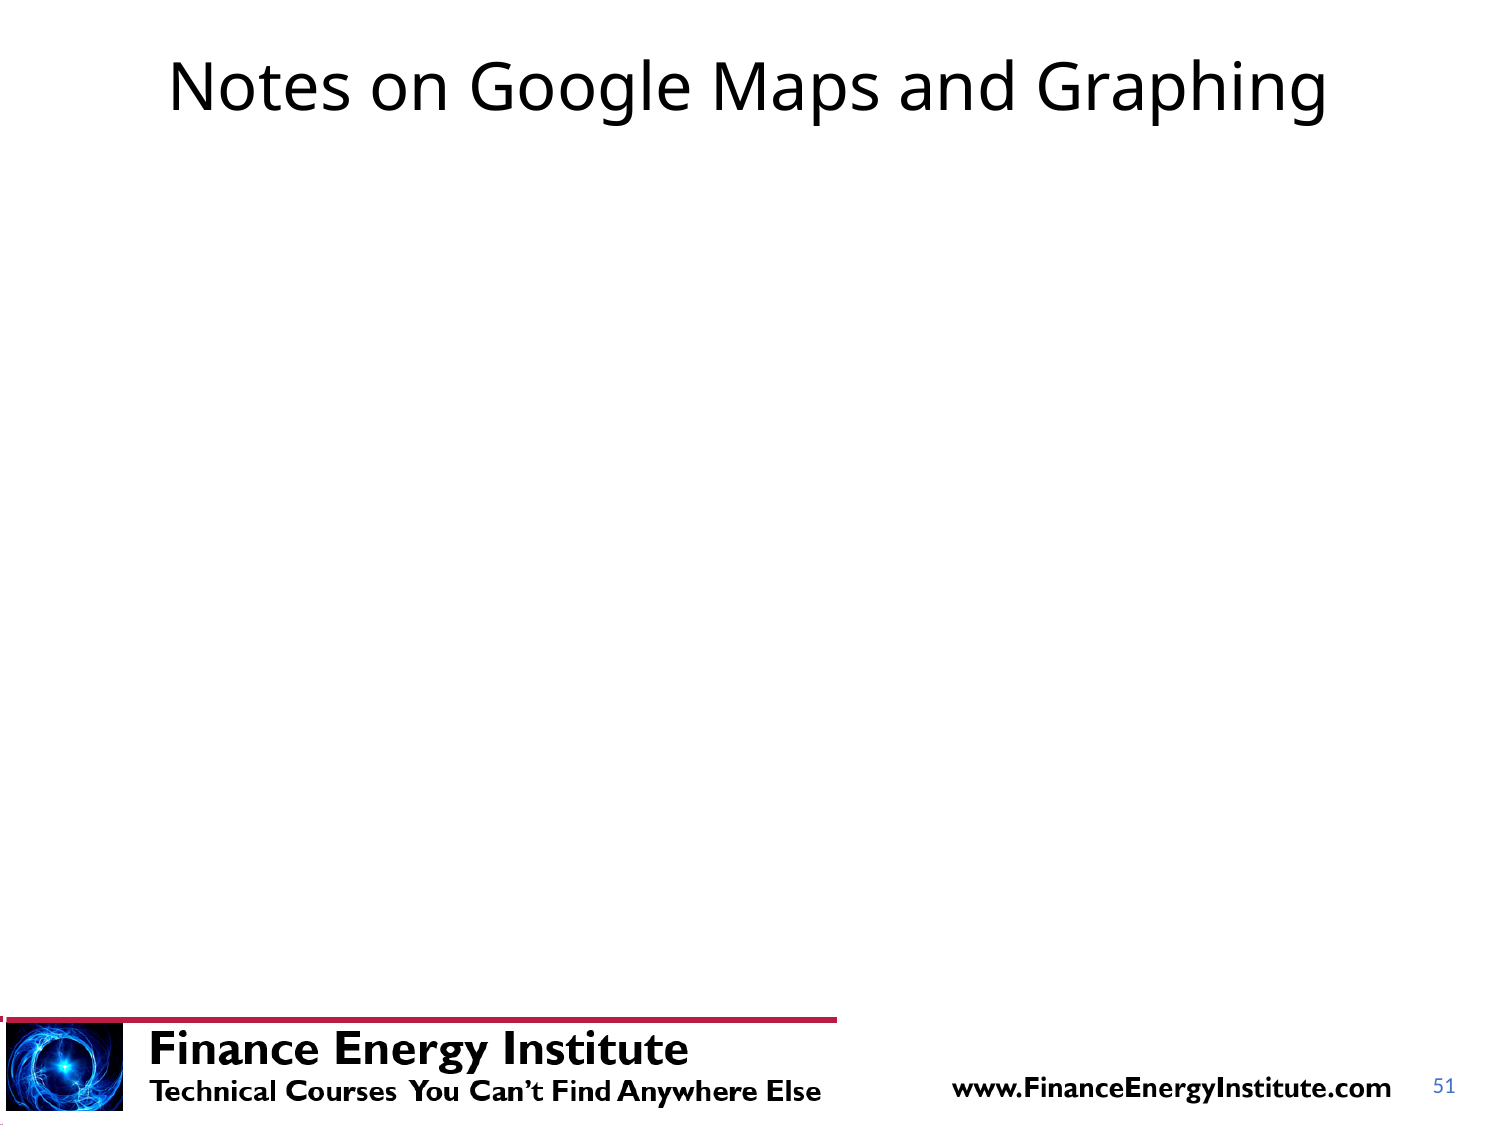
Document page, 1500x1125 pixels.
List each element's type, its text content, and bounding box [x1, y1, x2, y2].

title Notes on Google Maps and Graphing [120, 32, 1378, 146]
picture [947, 1071, 1399, 1108]
picture [0, 1006, 837, 1125]
slide_number 51 [1399, 1063, 1490, 1108]
